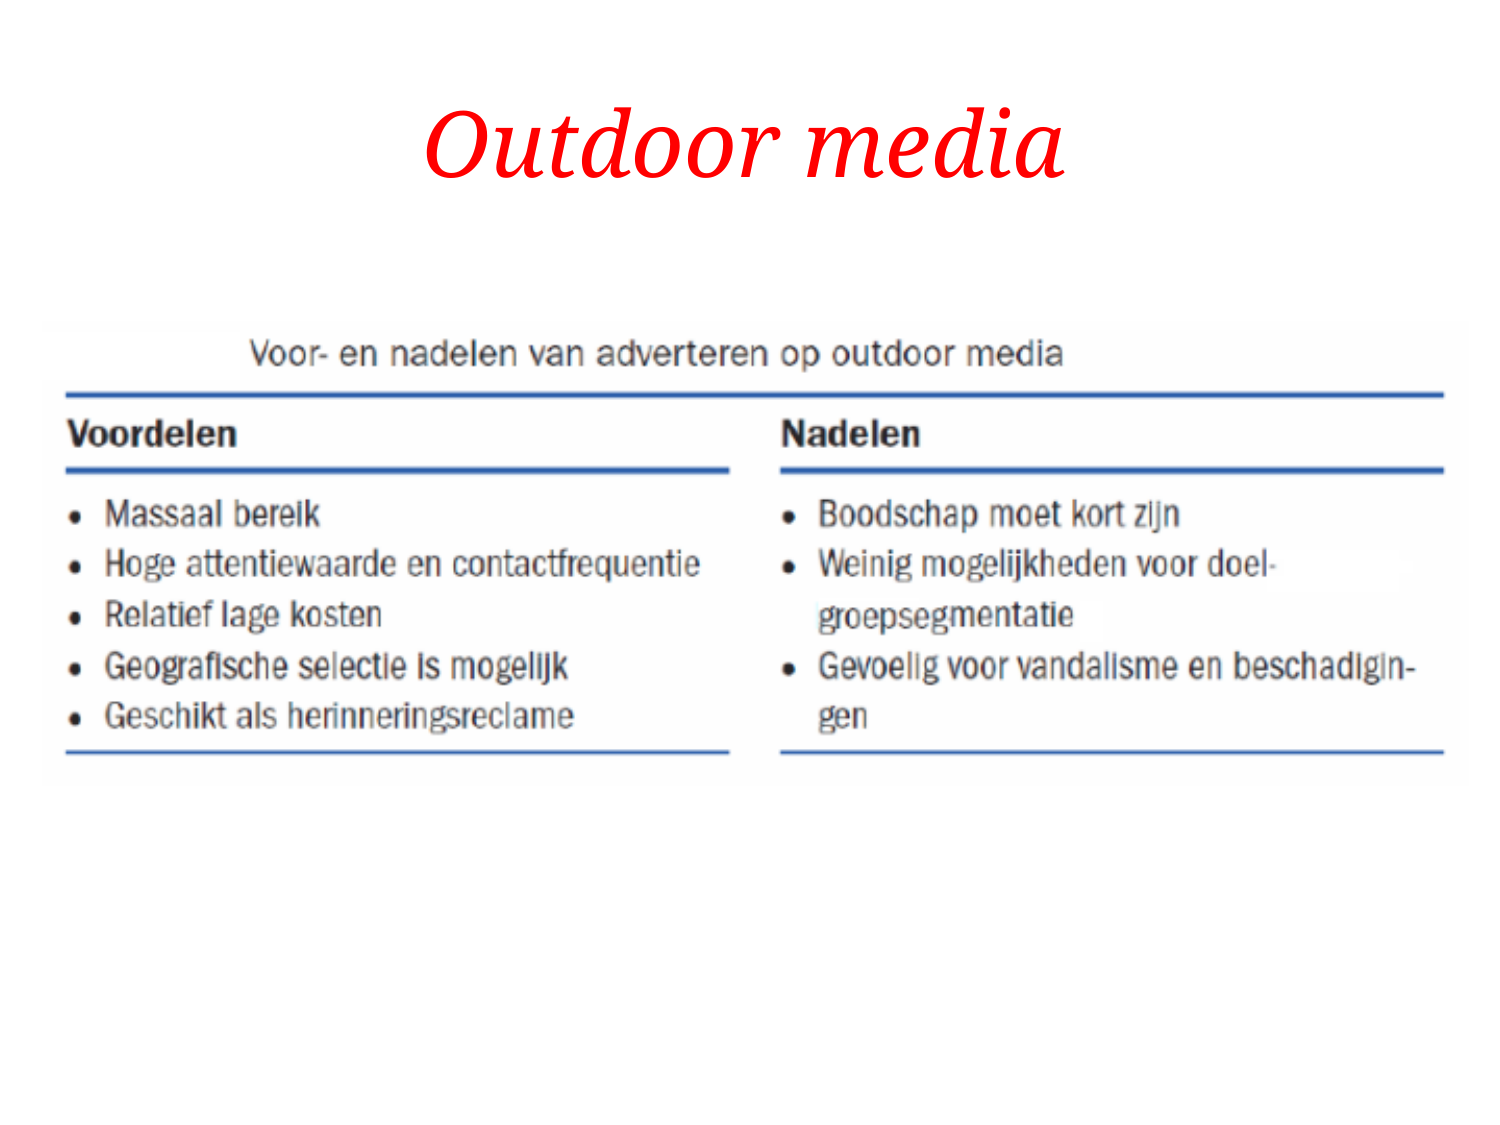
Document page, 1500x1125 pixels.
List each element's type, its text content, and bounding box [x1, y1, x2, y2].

picture [28, 303, 1469, 822]
text_box Outdoor media [29, 78, 1459, 203]
